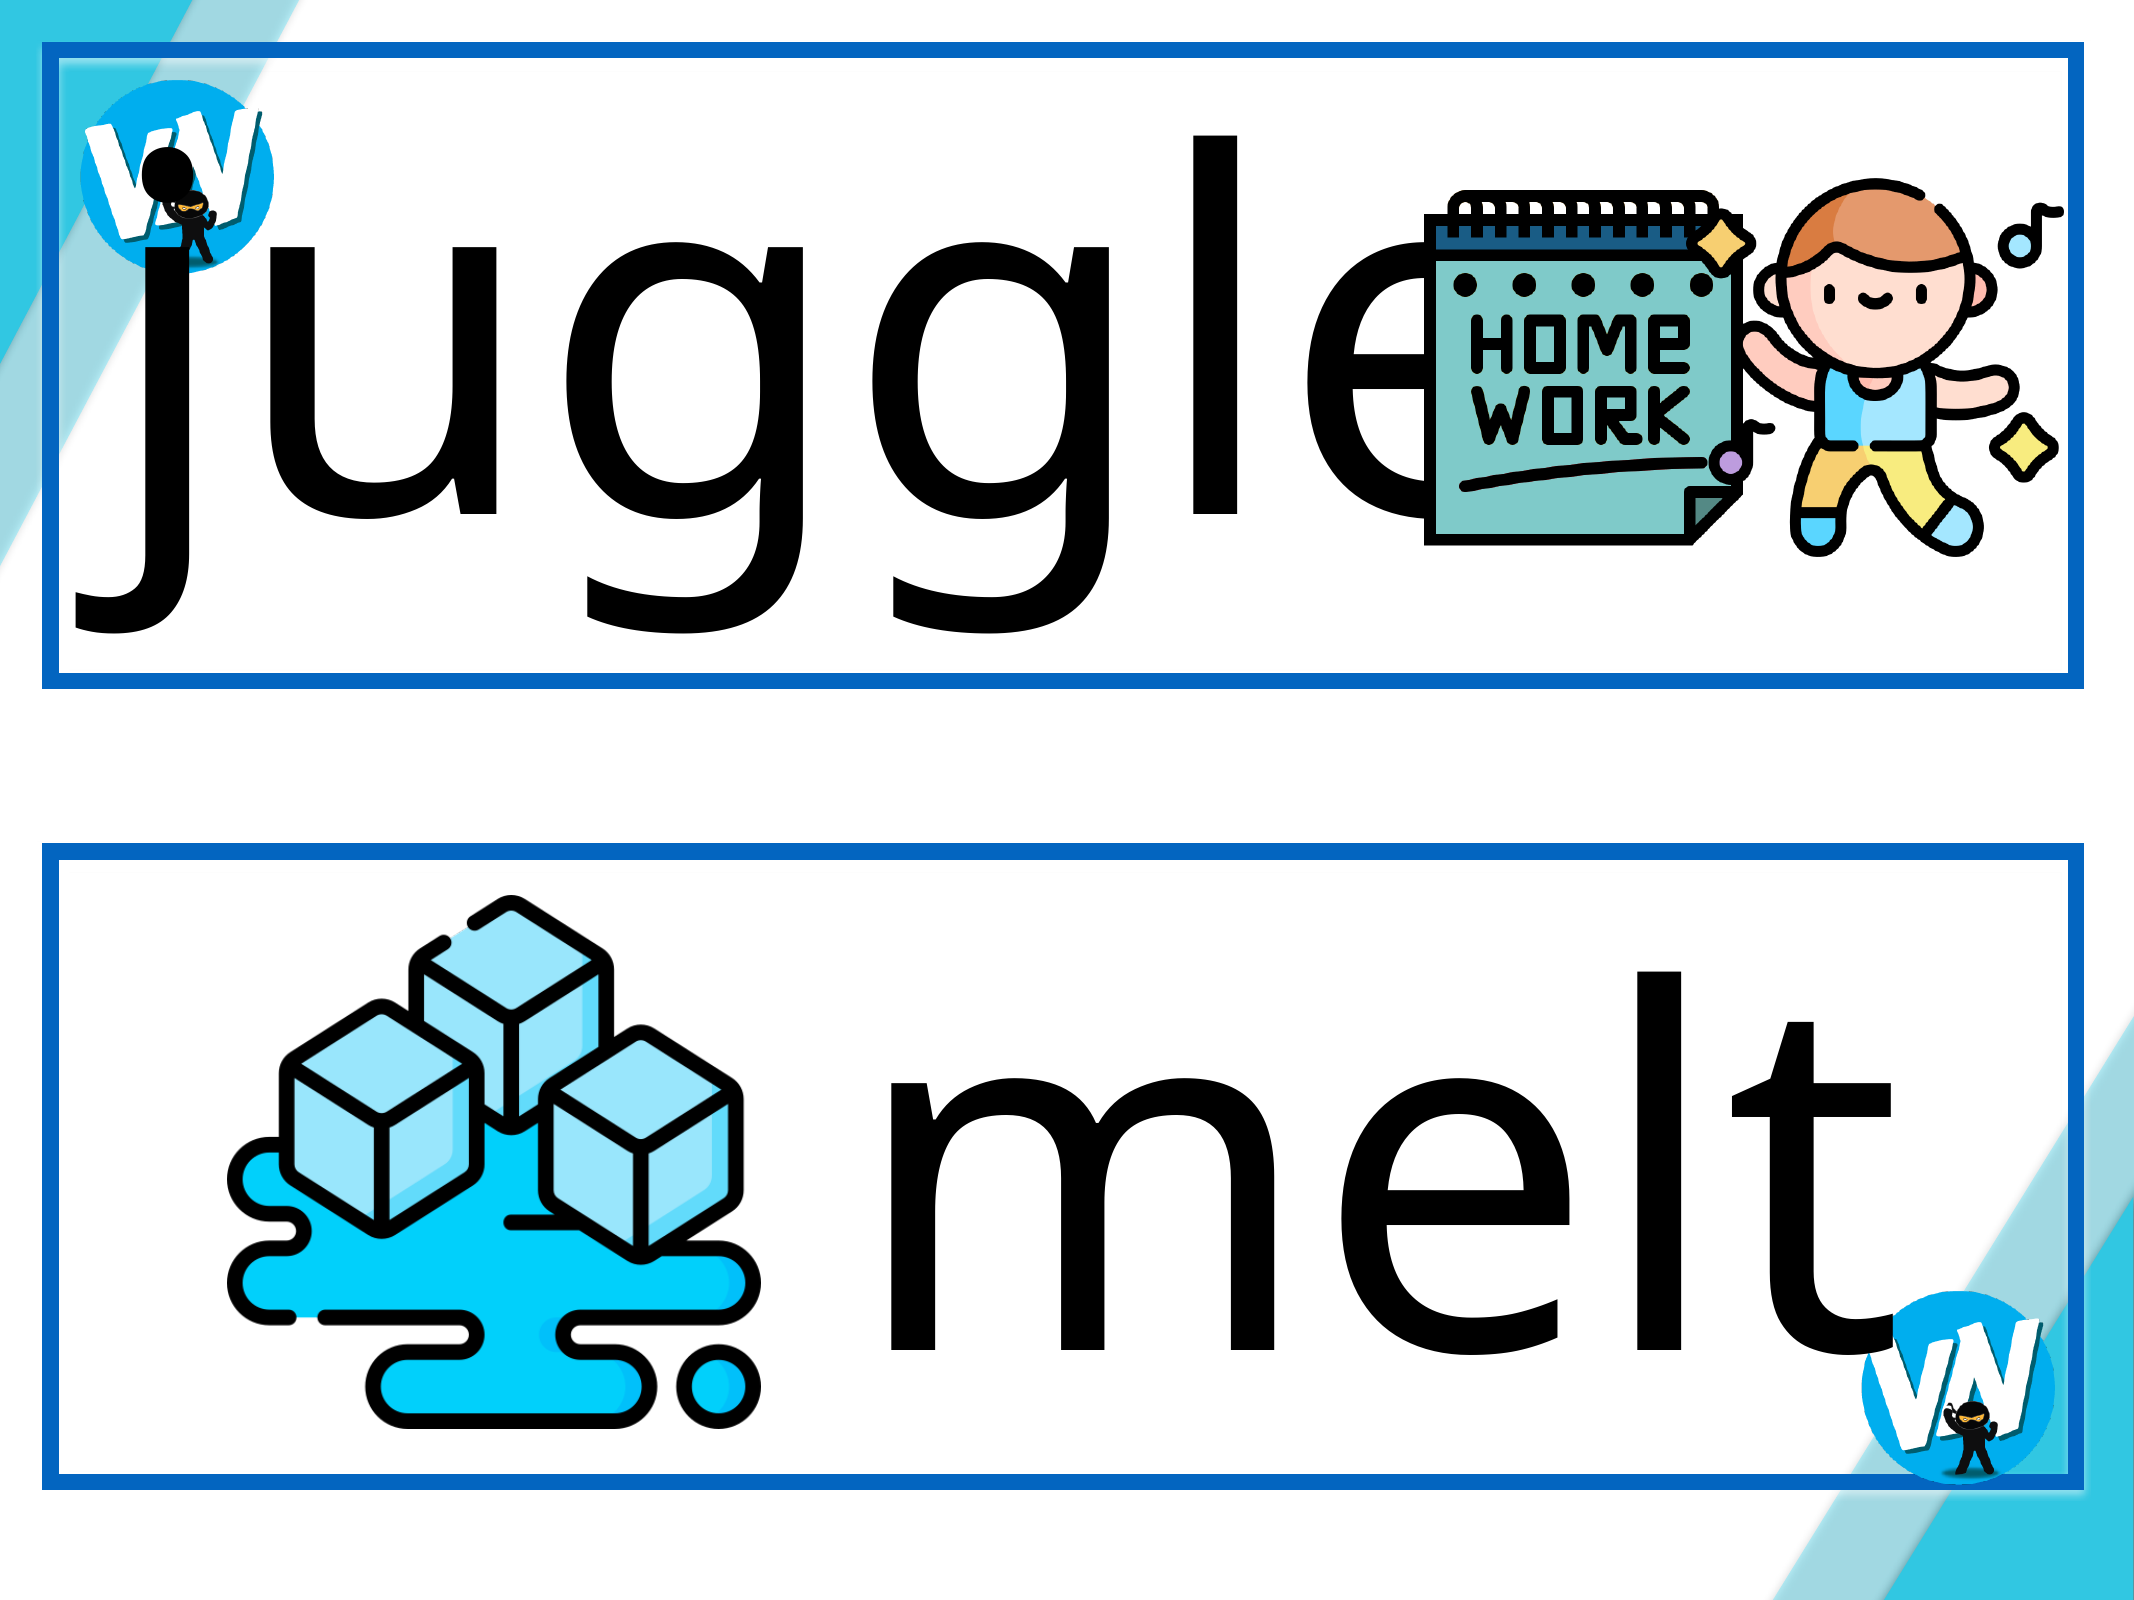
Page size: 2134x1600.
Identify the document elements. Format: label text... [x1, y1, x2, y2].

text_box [0, 0, 81, 1497]
text_box [90, 851, 1833, 1483]
picture [1393, 178, 2064, 557]
text_box [90, 50, 94, 70]
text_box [1963, 235, 2134, 1600]
text_box [90, 283, 1956, 681]
picture [1837, 1288, 2080, 1488]
picture [57, 77, 299, 278]
picture [227, 895, 762, 1429]
text_box juggle [94, 8, 1570, 623]
text_box [1570, 50, 2076, 227]
text_box melt [522, 844, 1956, 1459]
